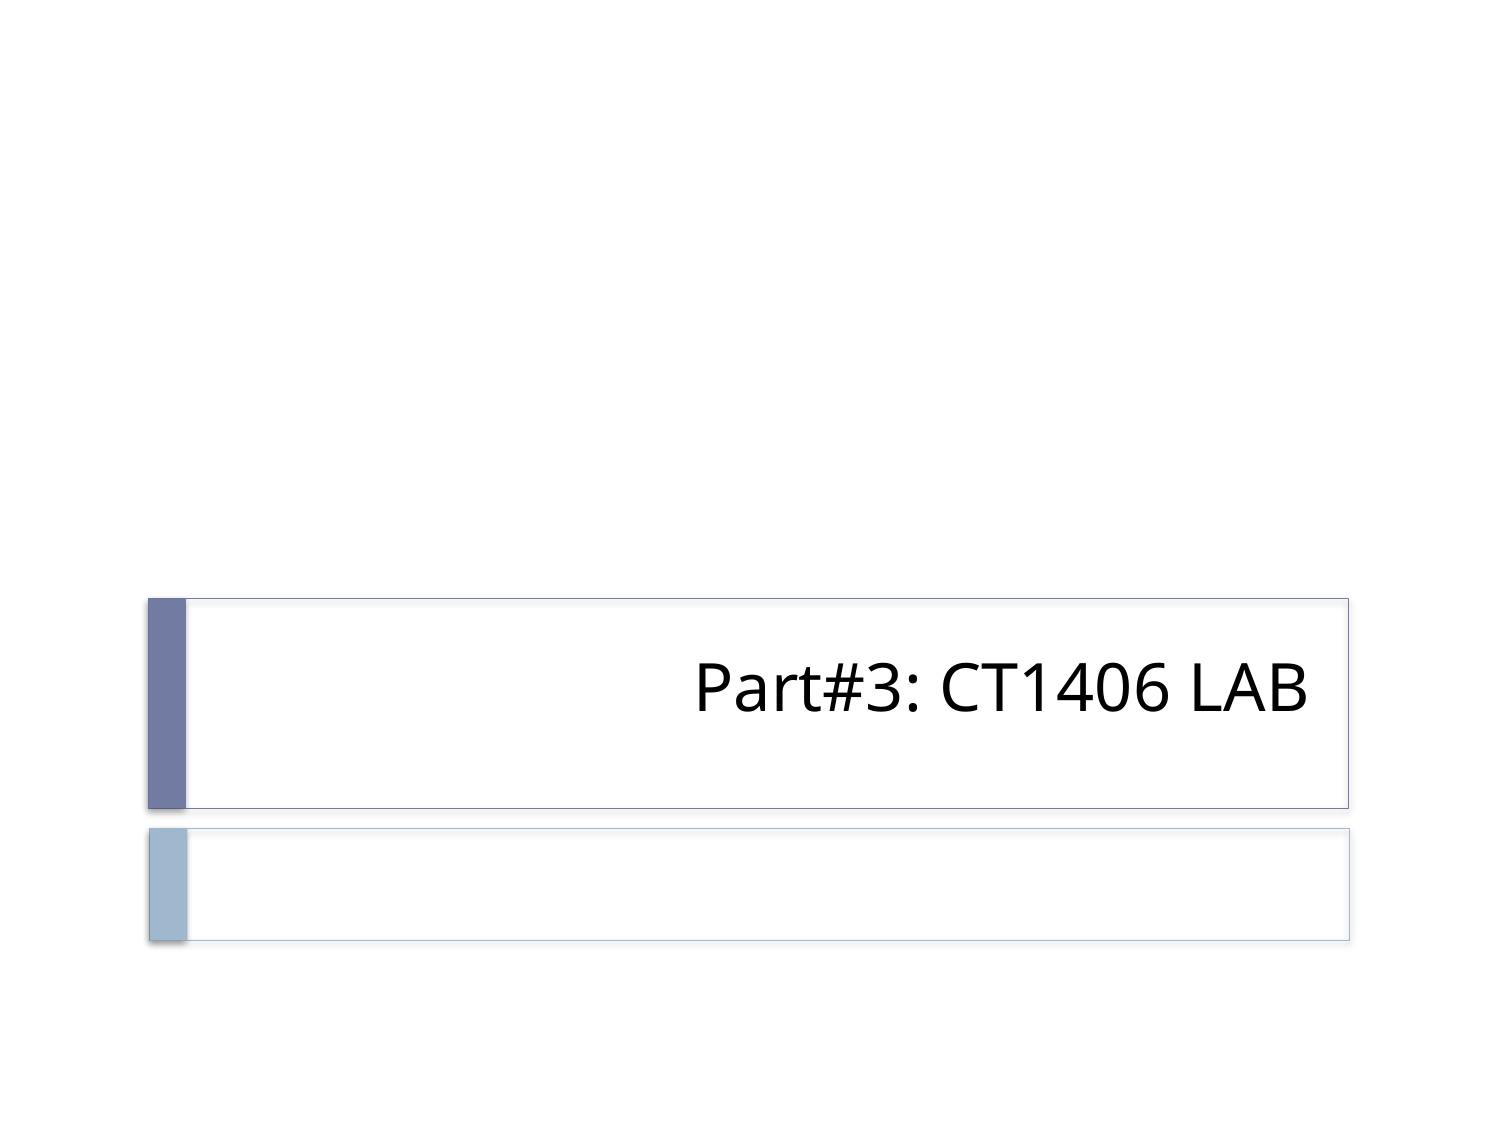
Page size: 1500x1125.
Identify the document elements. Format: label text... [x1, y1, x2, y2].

title Part#3: CT1406 LAB [200, 637, 1325, 800]
